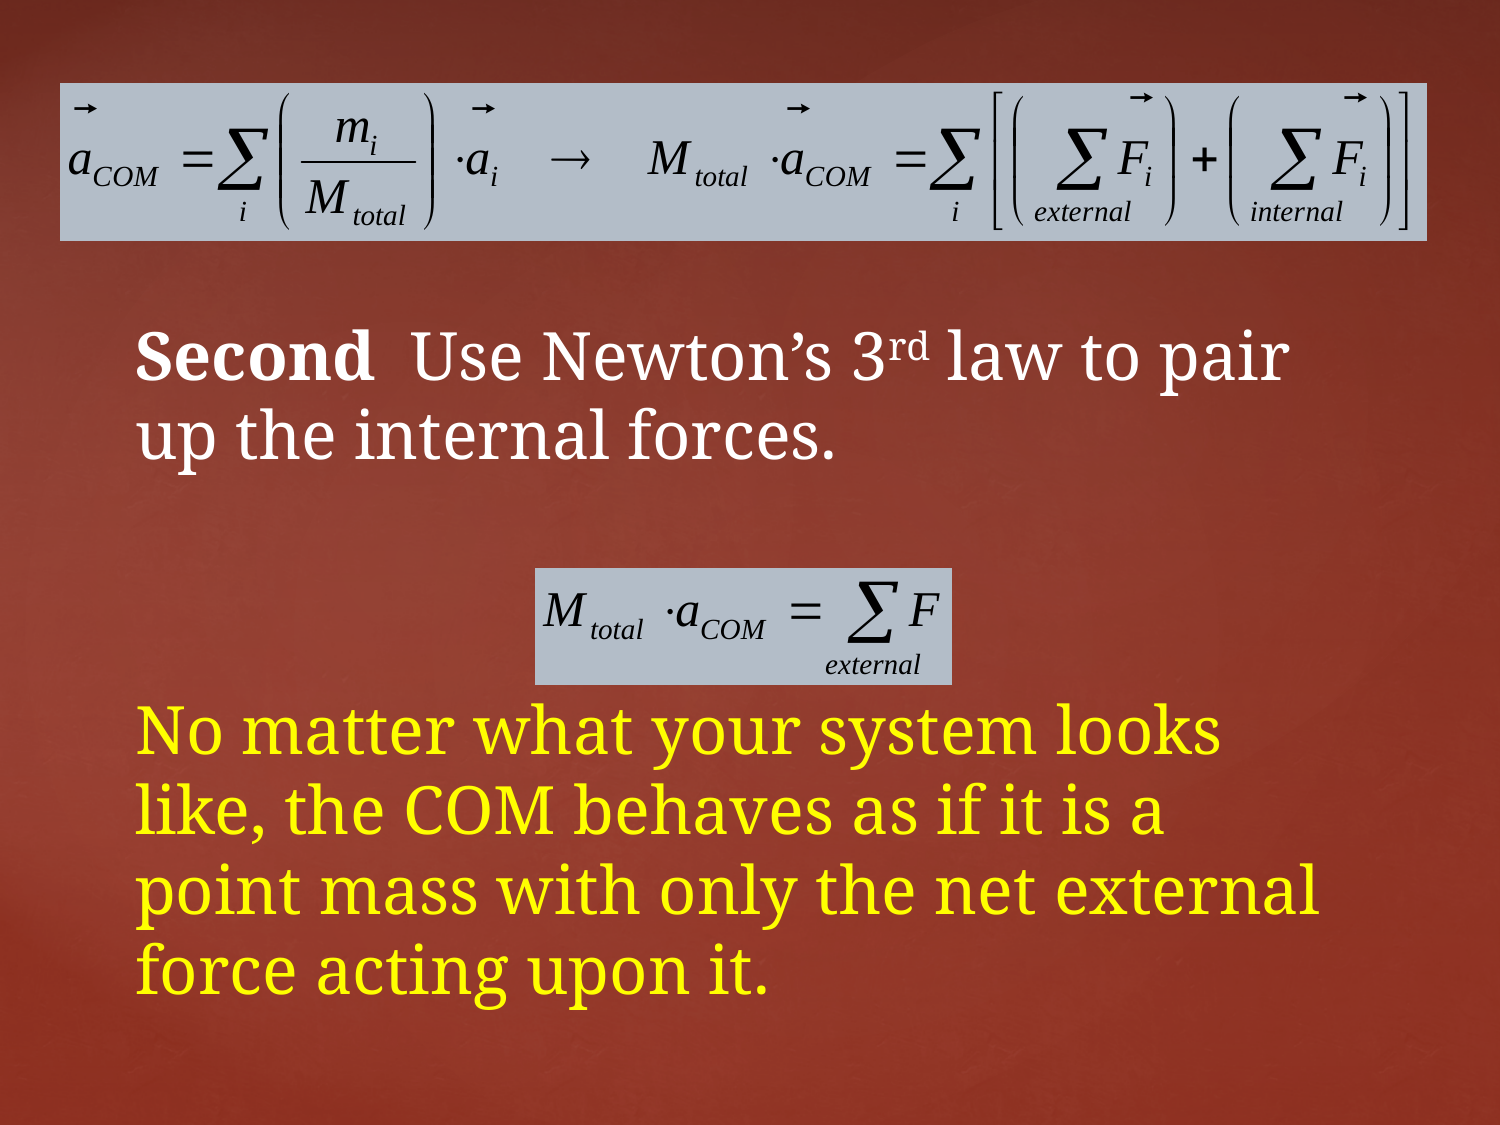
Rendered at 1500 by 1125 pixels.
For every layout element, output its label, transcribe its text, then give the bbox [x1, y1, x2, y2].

title Second Use Newton’s 3rd law to pair up the internal forces. [120, 328, 1358, 481]
text_box No matter what your system looks like, the COM behaves as if it is a point mass with only the net external force acting upon it. [120, 772, 1358, 1015]
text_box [59, 81, 1428, 242]
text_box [534, 567, 953, 686]
